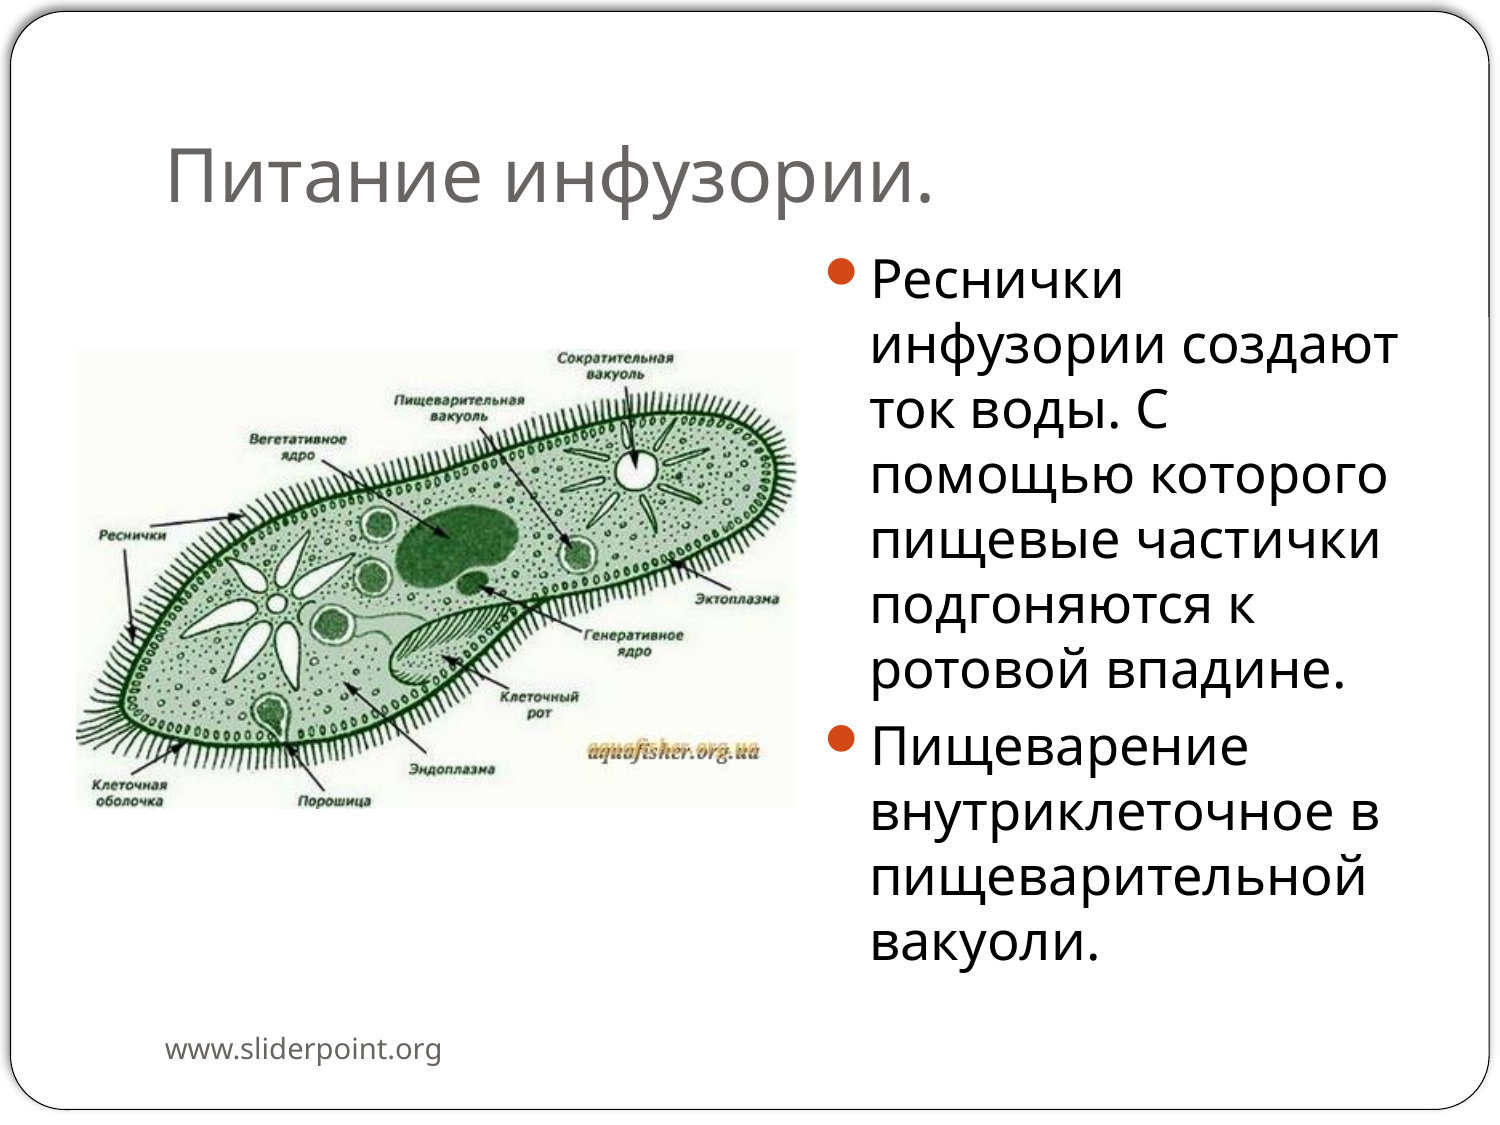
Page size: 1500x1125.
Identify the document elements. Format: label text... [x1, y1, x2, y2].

title Питание инфузории. [150, 45, 1425, 233]
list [76, 349, 797, 809]
list Реснички инфузории создают ток воды. С помощью которого пищевые частички подгоняются к ротовой впадине. Пищеварение внутриклеточное в пищеварительной вакуоли. [809, 237, 1425, 988]
footer www.sliderpoint.org [150, 1012, 800, 1088]
